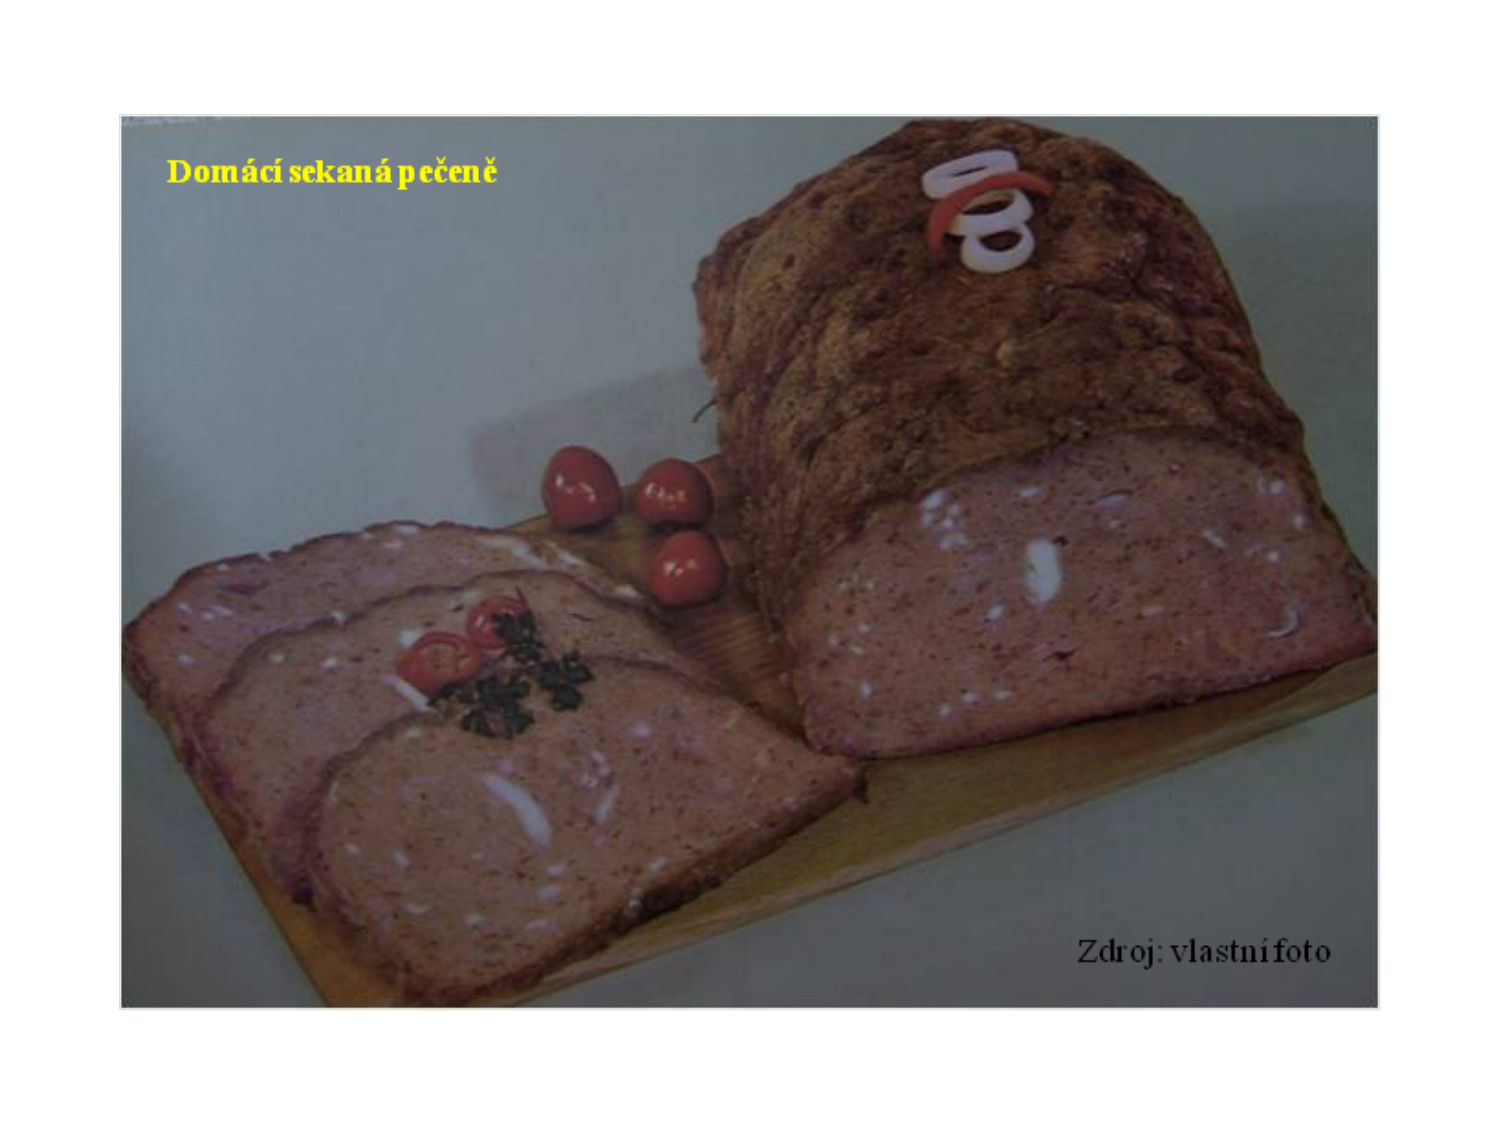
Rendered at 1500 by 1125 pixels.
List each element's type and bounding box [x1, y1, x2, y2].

picture [117, 113, 1383, 1012]
